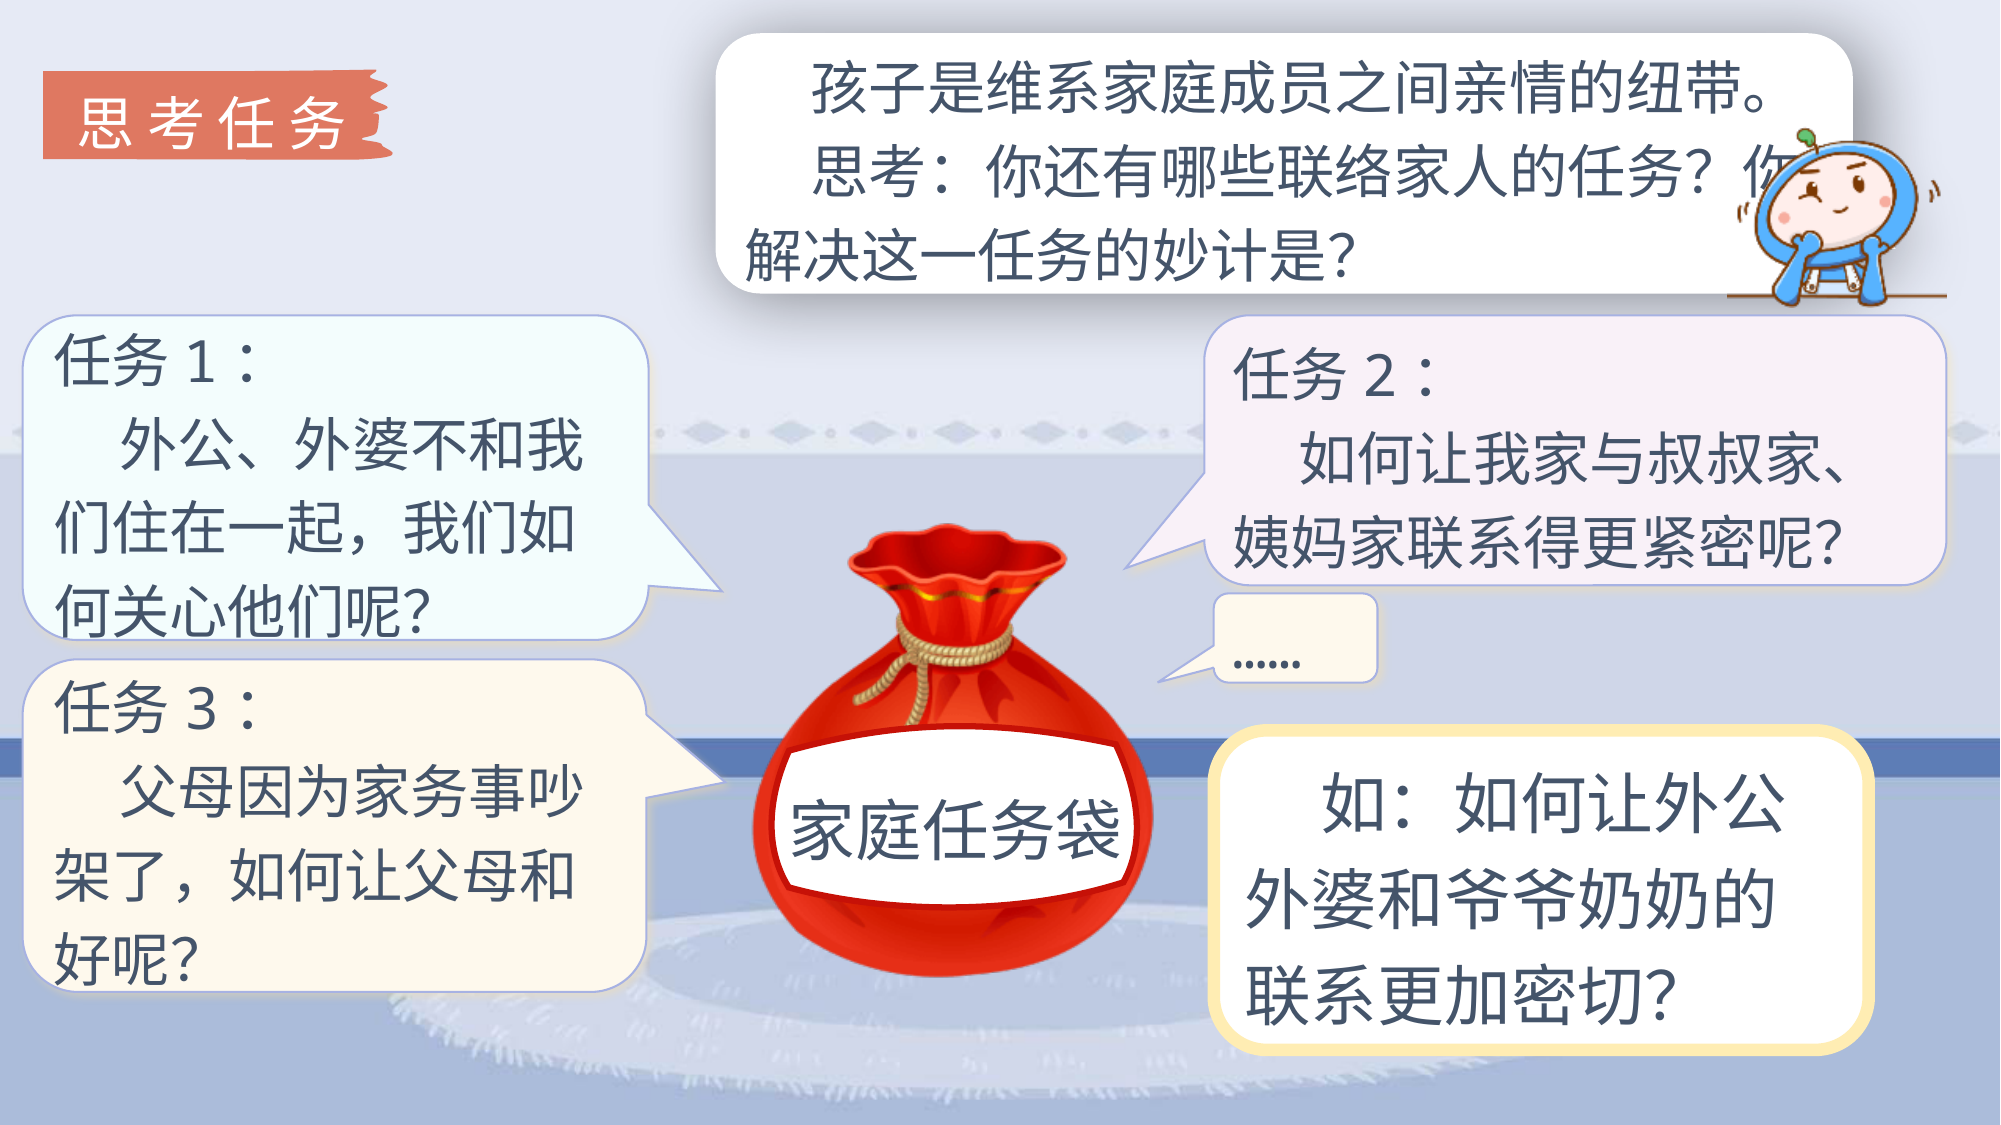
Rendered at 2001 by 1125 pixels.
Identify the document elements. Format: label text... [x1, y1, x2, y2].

picture [0, 0, 2000, 1125]
text_box 任务2： 如何让我家与叔叔家、姨妈家联系得更紧密呢？ [1203, 314, 1948, 587]
text_box 任务3： 父母因为家务事吵架了，如何让父母和好呢？ [21, 658, 644, 993]
text_box 如：如何让外公外婆和爷爷奶奶的联系更加密切？ [1243, 729, 1870, 1051]
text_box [717, 35, 1947, 308]
text_box 任务1： 外公、外婆不和我们住在一起，我们如何关心他们呢？ [21, 314, 650, 642]
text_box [43, 65, 393, 160]
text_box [644, 472, 1243, 1053]
text_box …… [1243, 592, 1379, 684]
